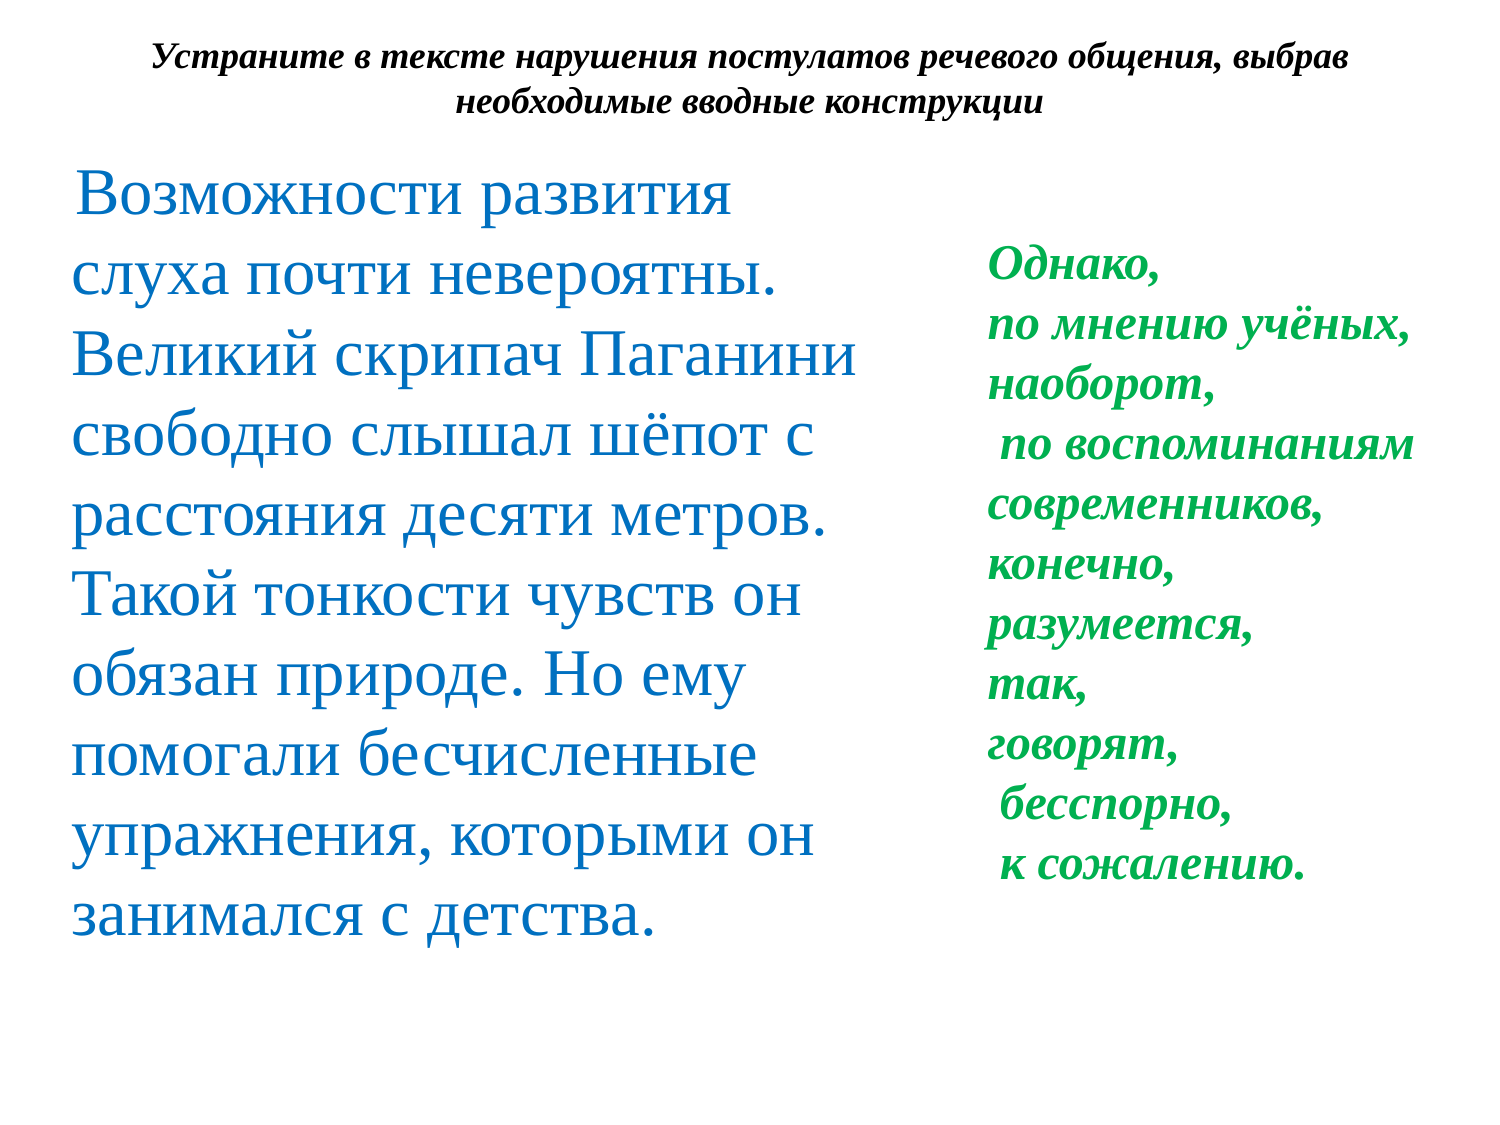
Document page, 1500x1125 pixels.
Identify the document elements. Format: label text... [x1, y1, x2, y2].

text_box Однако, по мнению учёных, наоборот, по воспоминаниям современников, конечно, разумеется, так, говорят, бесспорно, к сожалению. [972, 222, 1477, 898]
title Устраните в тексте нарушения постулатов речевого общения, выбрав необходимые вводные конструкции [75, 23, 1425, 129]
list Возможности развития слуха почти невероятны. Великий скрипач Паганини свободно слышал шёпот с расстояния десяти метров. Такой тонкости чувств он обязан природе. Но ему помогали бесчисленные упражнения, которыми он занимался с детства. [0, 140, 879, 1005]
